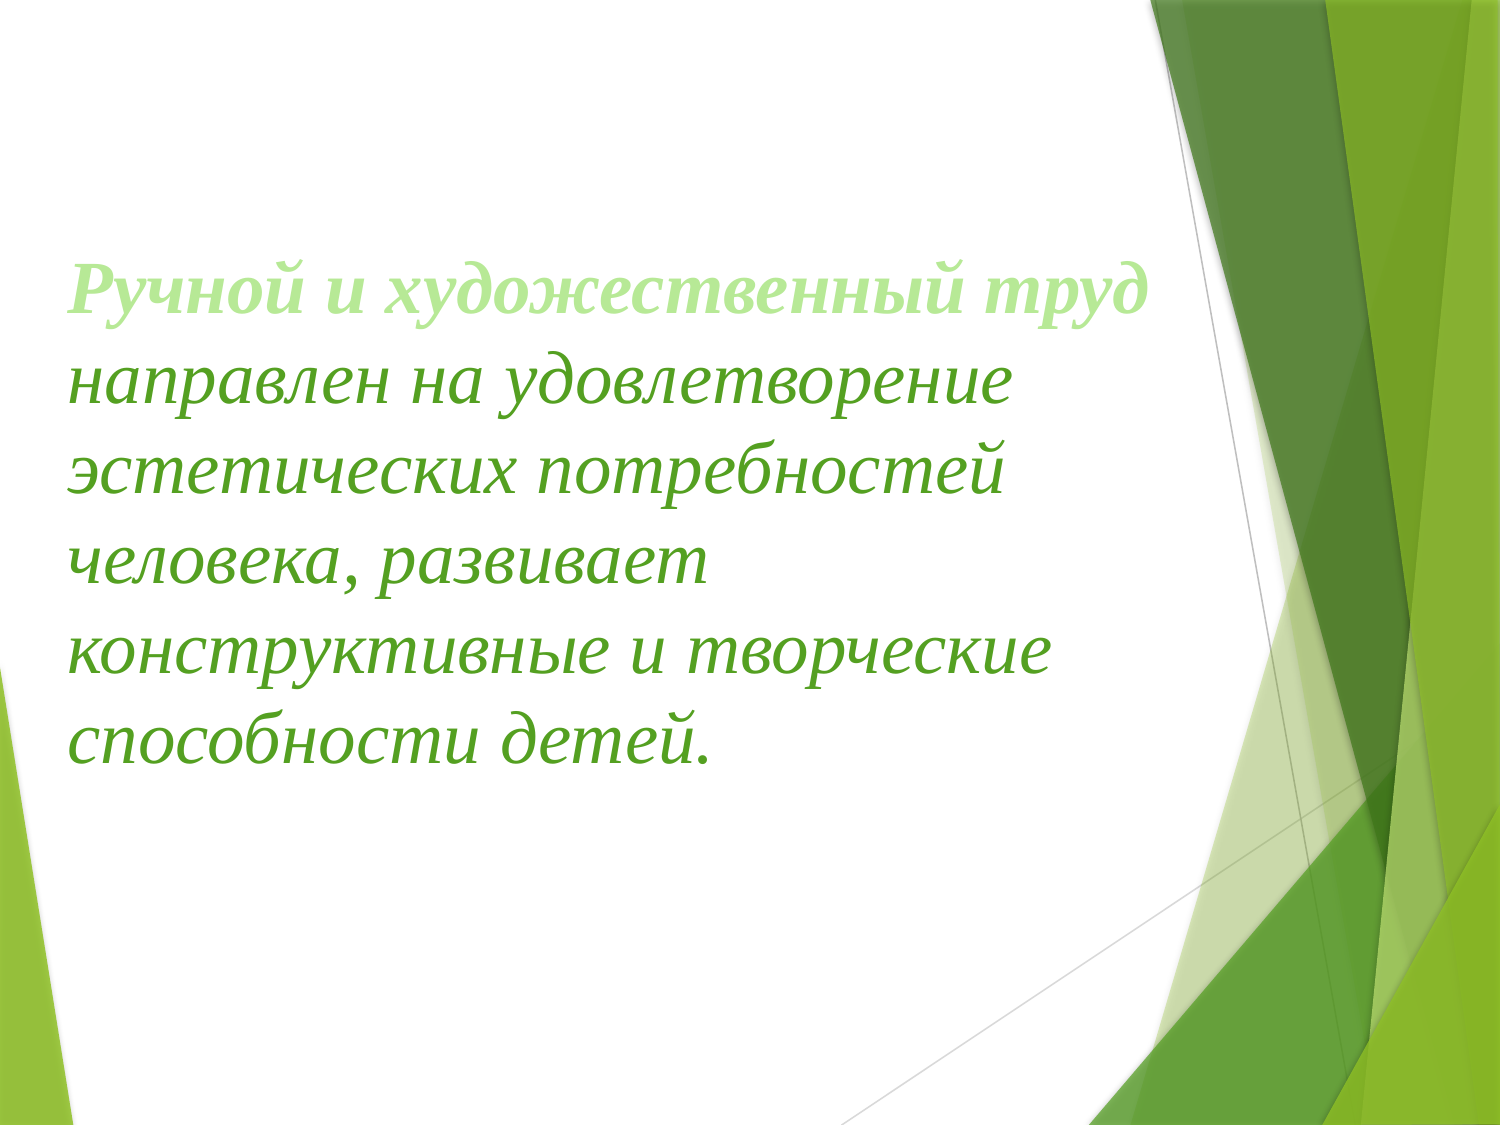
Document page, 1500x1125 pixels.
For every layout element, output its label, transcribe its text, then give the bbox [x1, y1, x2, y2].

text_box Ручной и художественный труд направлен на удовлетворение эстетических потребностей человека, развивает конструктивные и творческие способности детей. [53, 231, 1199, 787]
